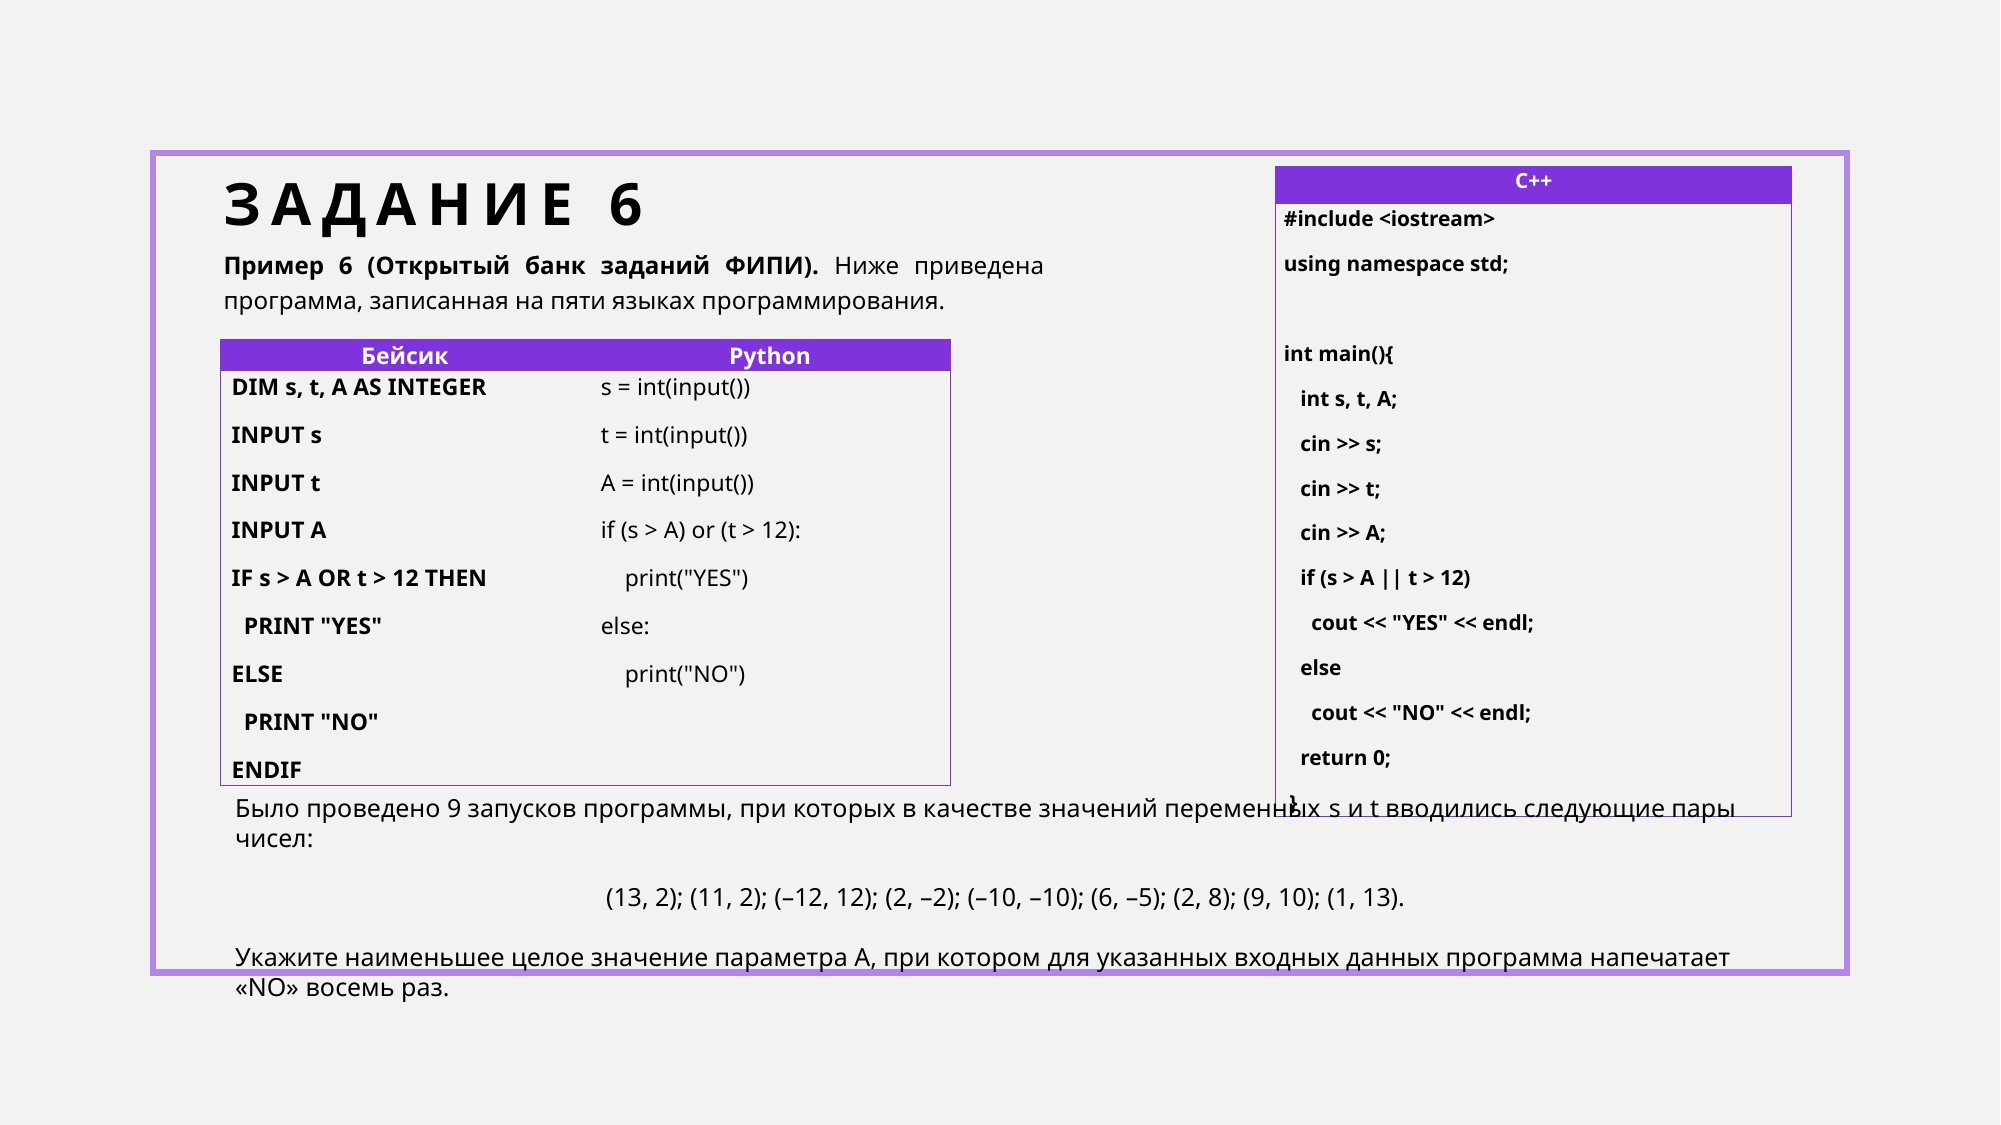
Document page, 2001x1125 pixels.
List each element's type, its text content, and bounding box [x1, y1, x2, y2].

table_cell DIM s, t, A AS INTEGER INPUT s INPUT t INPUT A IF s > A OR t > 12 THEN PRINT "YES" ELSE PRINT "NO" ENDIF [221, 371, 590, 784]
table_header C++ [1276, 167, 1791, 204]
title Задание 6 [208, 68, 1682, 245]
list Пример 6 (Открытый банк заданий ФИПИ). Ниже приведена программа, записанная на пяти языках программирования. [208, 237, 1060, 340]
table_cell #include <iostream> using namespace std; int main(){ int s, t, A; cin >> s; cin >> t; cin >> A; if (s > A || t > 12) cout << "YES" << endl; else cout << "NO" << endl; return 0; } [1276, 204, 1791, 784]
table_cell s = int(input()) t = int(input()) A = int(input()) if (s > A) or (t > 12): print("YES") else: print("NO") [590, 371, 950, 784]
table_header Бейсик [221, 340, 590, 371]
text_box Было проведено 9 запусков программы, при которых в качестве значений переменных s и t вводились следующие пары чисел: (13, 2); (11, 2); (–12, 12); (2, –2); (–10, –10); (6, –5); (2, 8); (9, 10); (1, 13). Укажите наименьшее целое значение параметра А, при котором для указанных входных данных программа напечатает «NO» восемь раз. [220, 784, 1792, 1039]
table_header Python [590, 340, 950, 370]
